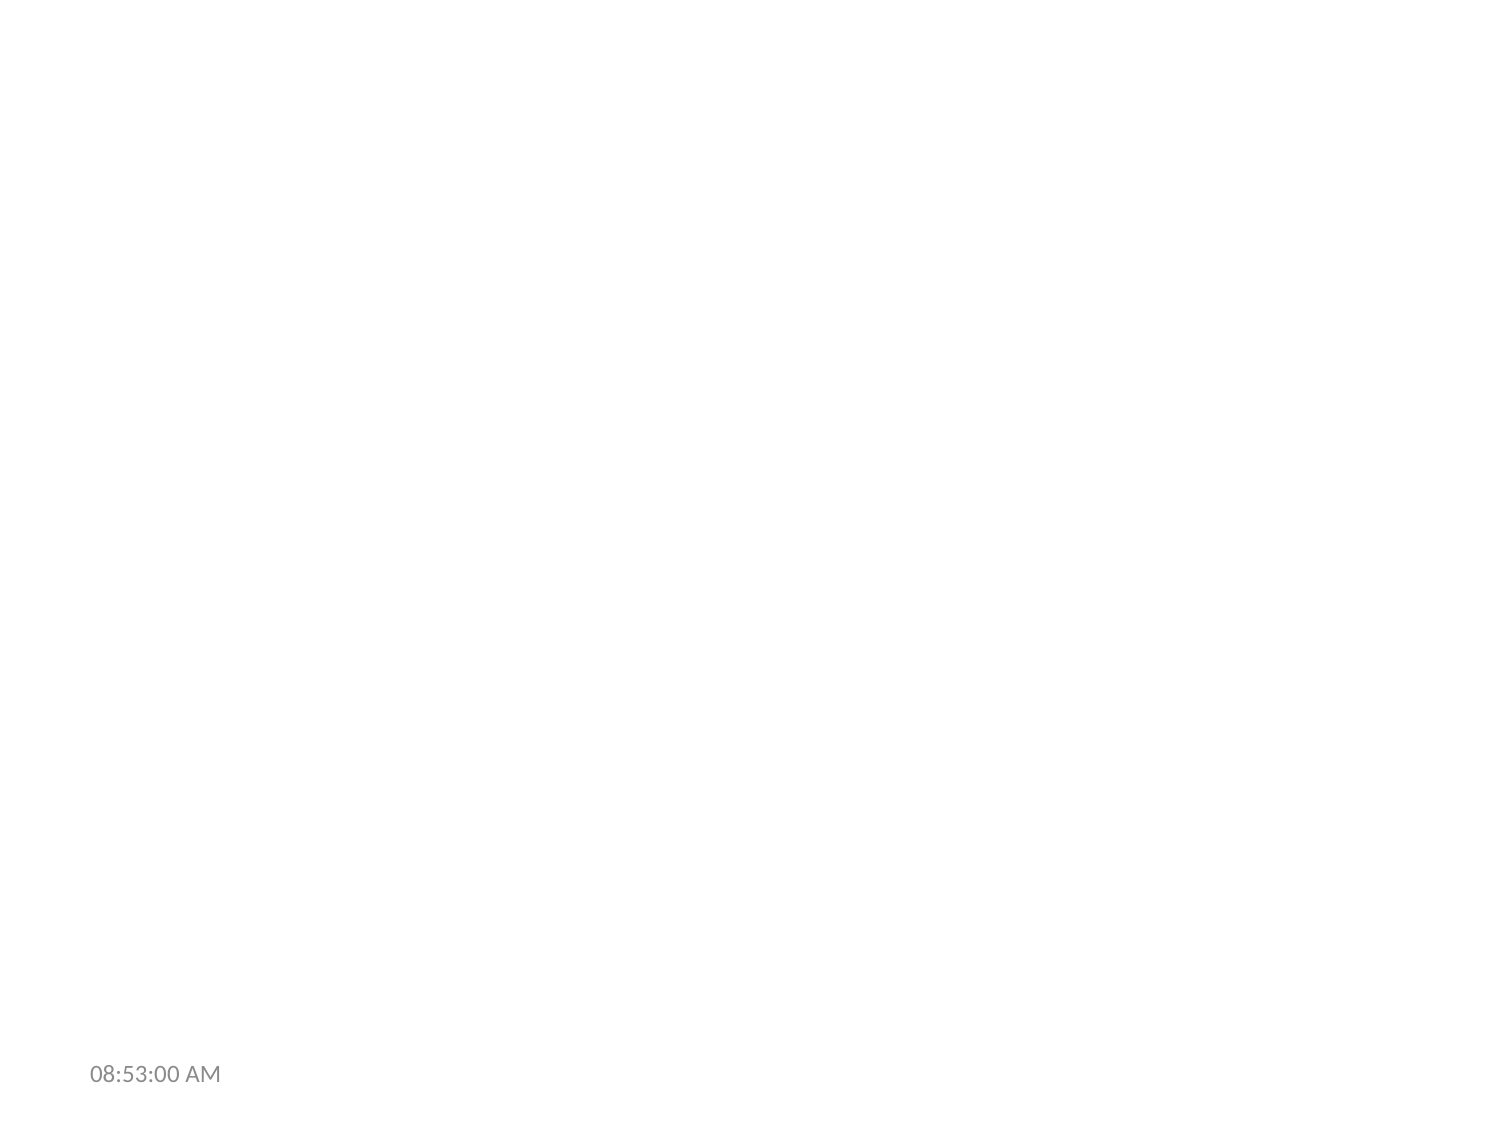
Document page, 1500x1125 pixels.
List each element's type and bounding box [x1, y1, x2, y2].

slide_number [75, 1042, 425, 1103]
